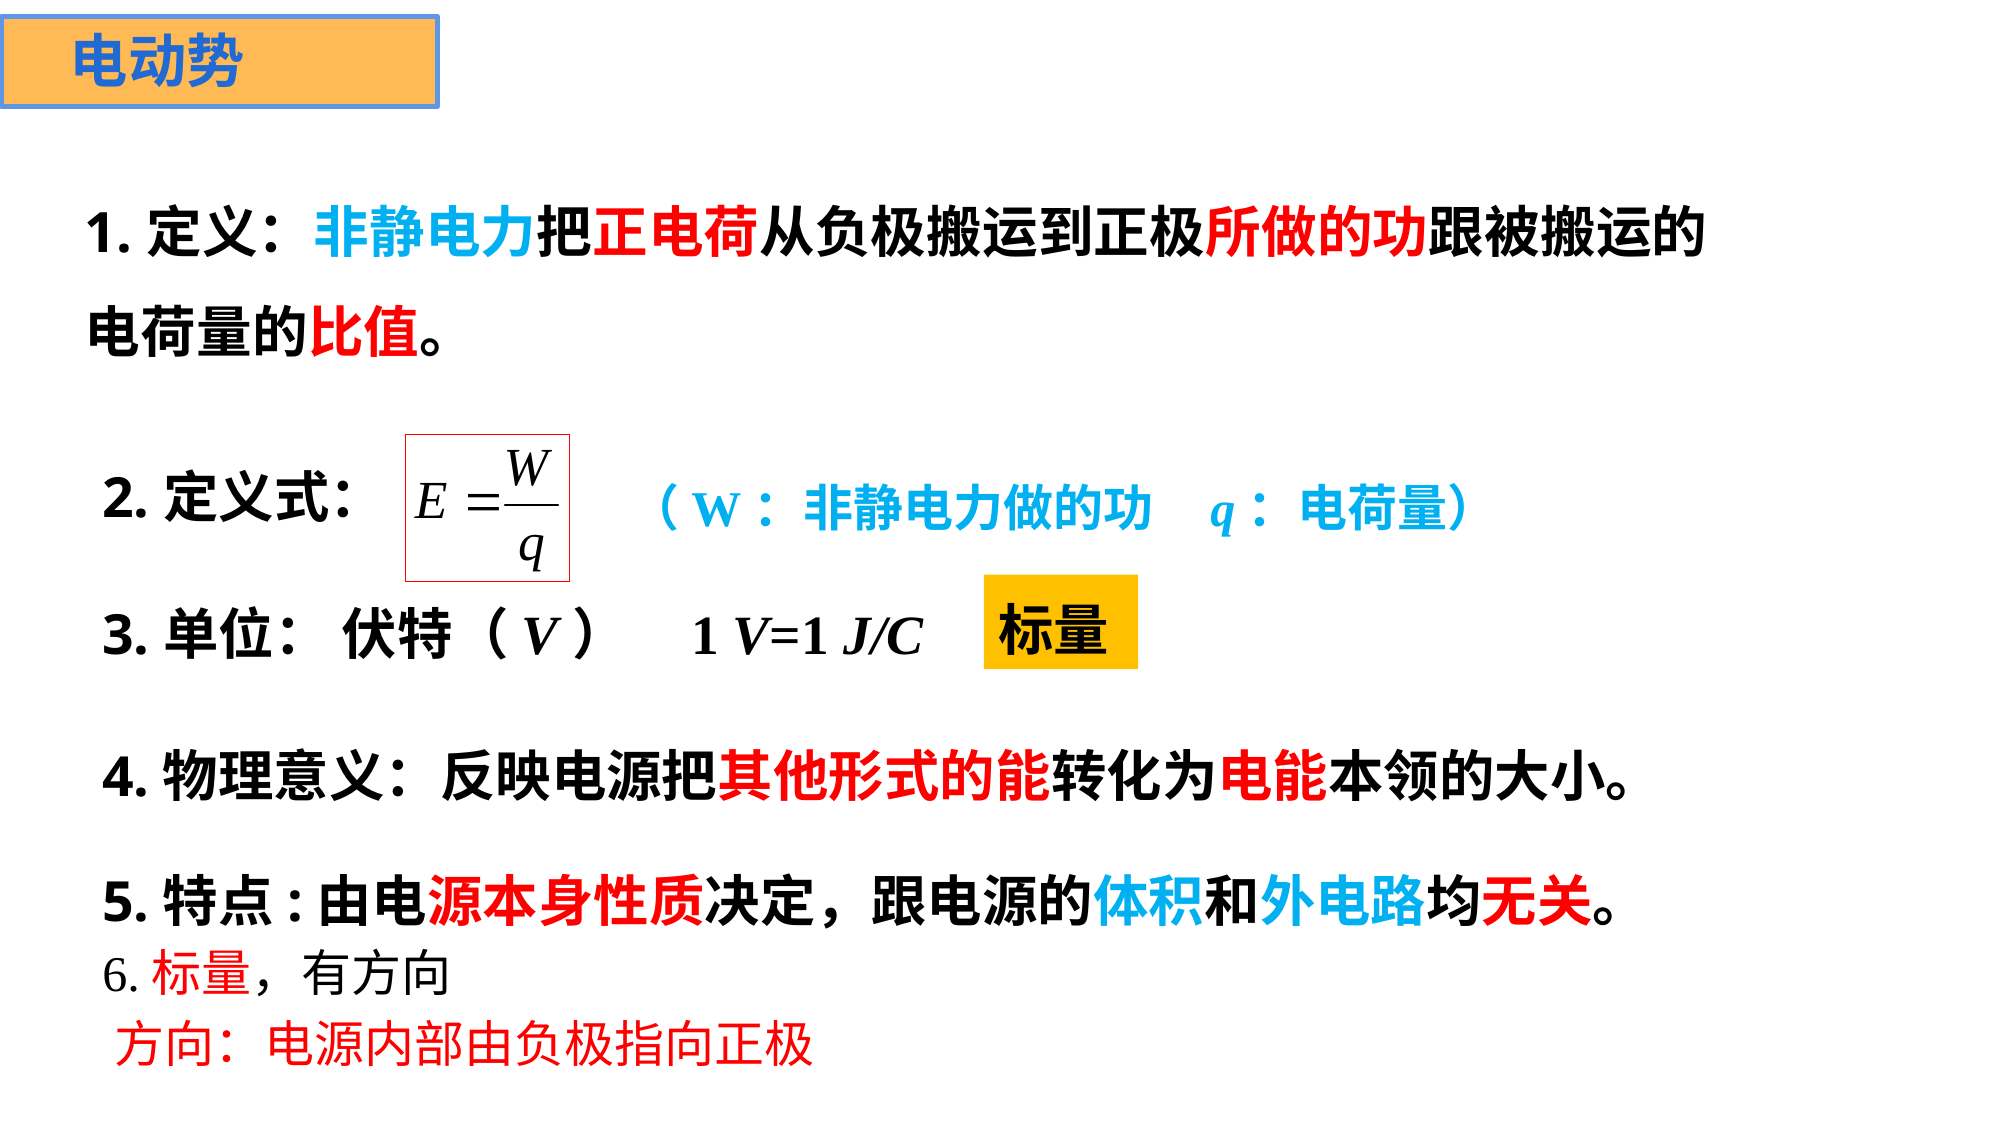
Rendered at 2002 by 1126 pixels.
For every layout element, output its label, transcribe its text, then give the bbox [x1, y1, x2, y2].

text_box 方向：电源内部由负极指向正极 [99, 1005, 1100, 1081]
text_box 1.定义：非静电力把正电荷从负极搬运到正极所做的功跟被搬运的电荷量的比值。 [70, 156, 1757, 372]
text_box 2.定义式： [570, 455, 578, 537]
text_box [404, 434, 570, 582]
text_box 2.定义式： [87, 455, 404, 537]
text_box 5.特点:由电源本身性质决定，跟电源的体积和外电路均无关。 [87, 825, 1951, 940]
text_box 4.物理意义：反映电源把其他形式的能转化为电能本领的大小。 [87, 700, 1750, 815]
text_box 电动势 [1, 16, 438, 107]
text_box 6.标量，有方向 [87, 922, 855, 1010]
text_box （W：非静电力做的功 q：电荷量） [614, 438, 1551, 544]
text_box 标量 [983, 574, 1139, 670]
text_box 3.单位： 伏特（V） 1 V=1 J/C [87, 591, 1526, 673]
